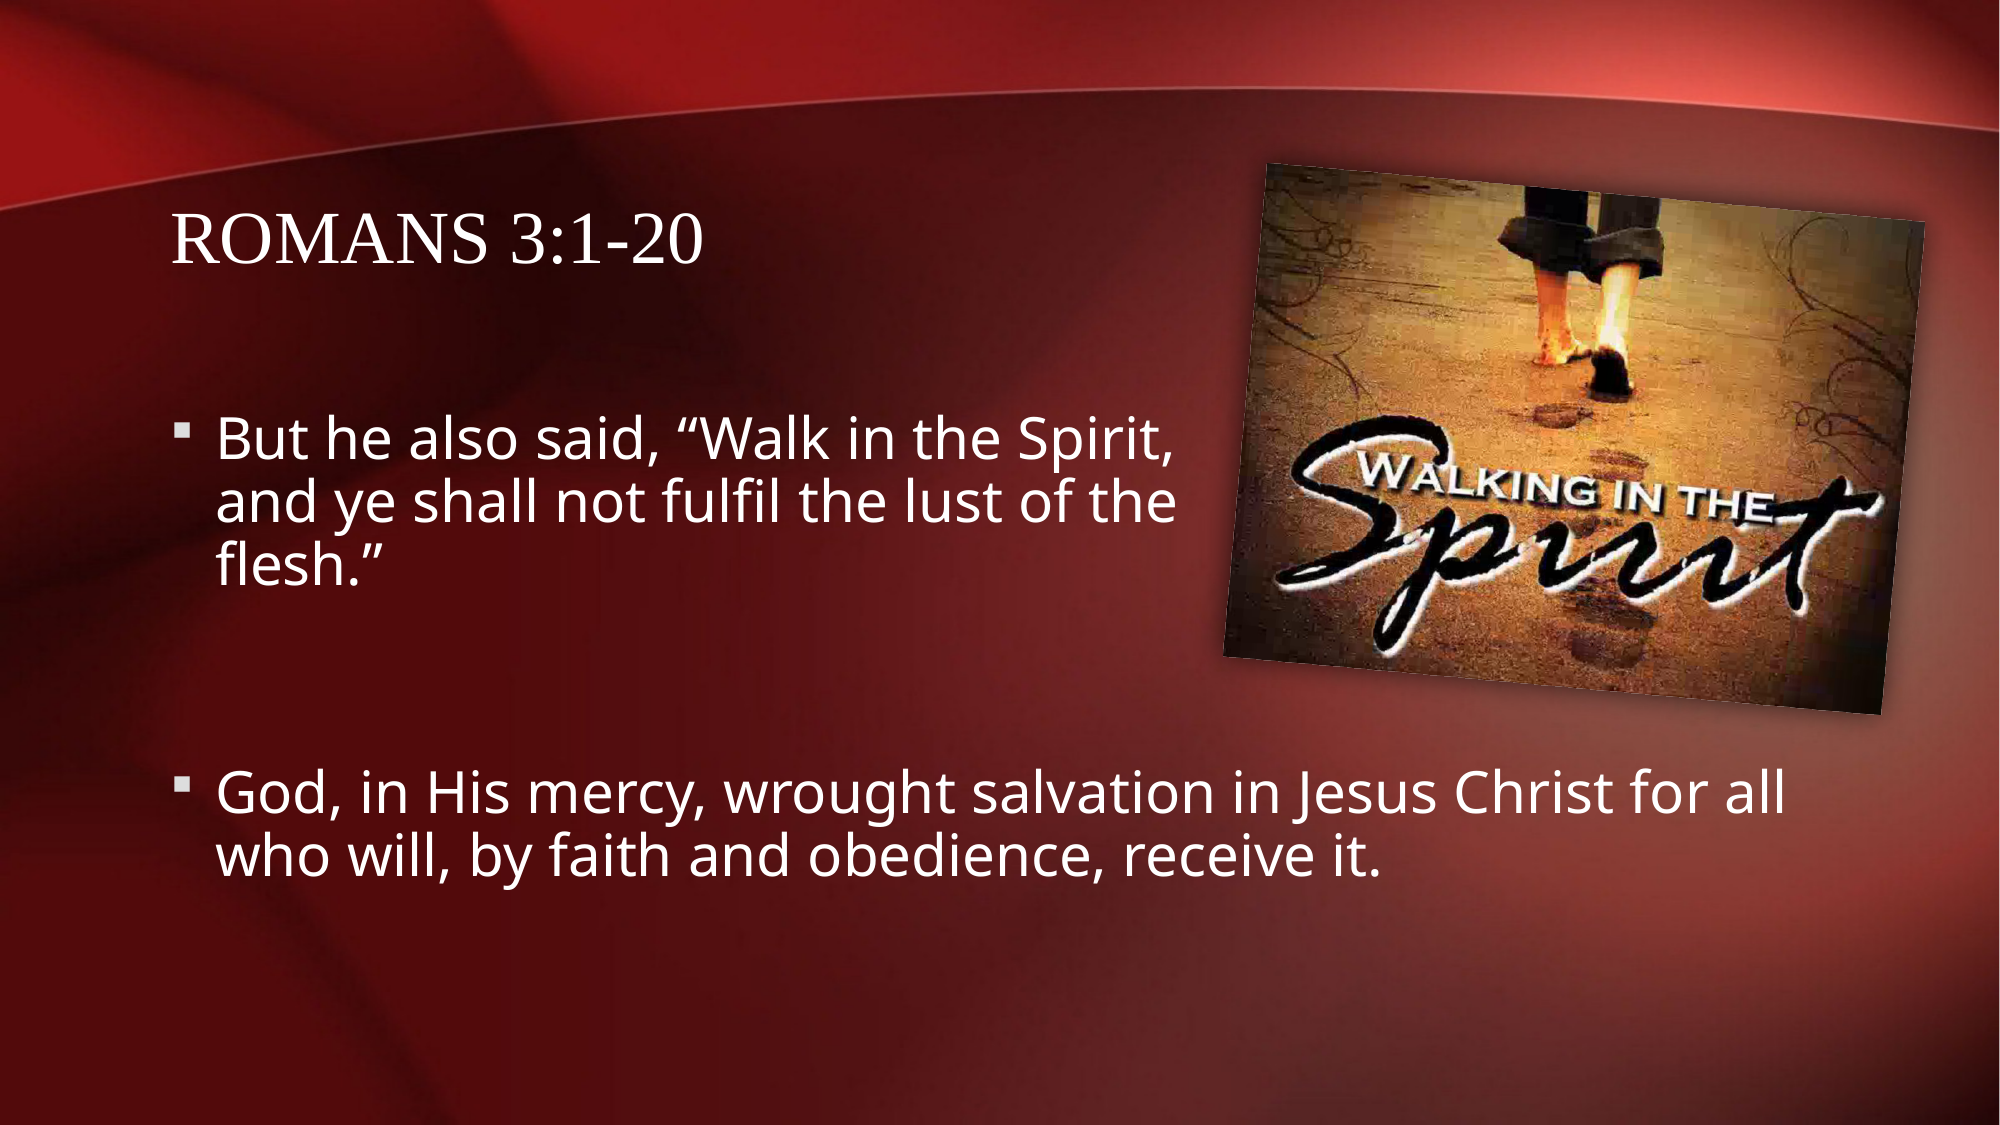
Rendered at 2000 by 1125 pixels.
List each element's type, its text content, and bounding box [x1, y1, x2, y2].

list But he also said, “Walk in the Spirit, and ye shall not fulfil the lust of the flesh.” God, in His mercy, wrought salvation in Jesus Christ for all who will, by faith and obedience, receive it. [149, 295, 1850, 1030]
title Romans 3:1-20 [149, 87, 1850, 288]
picture [0, 0, 2000, 1125]
